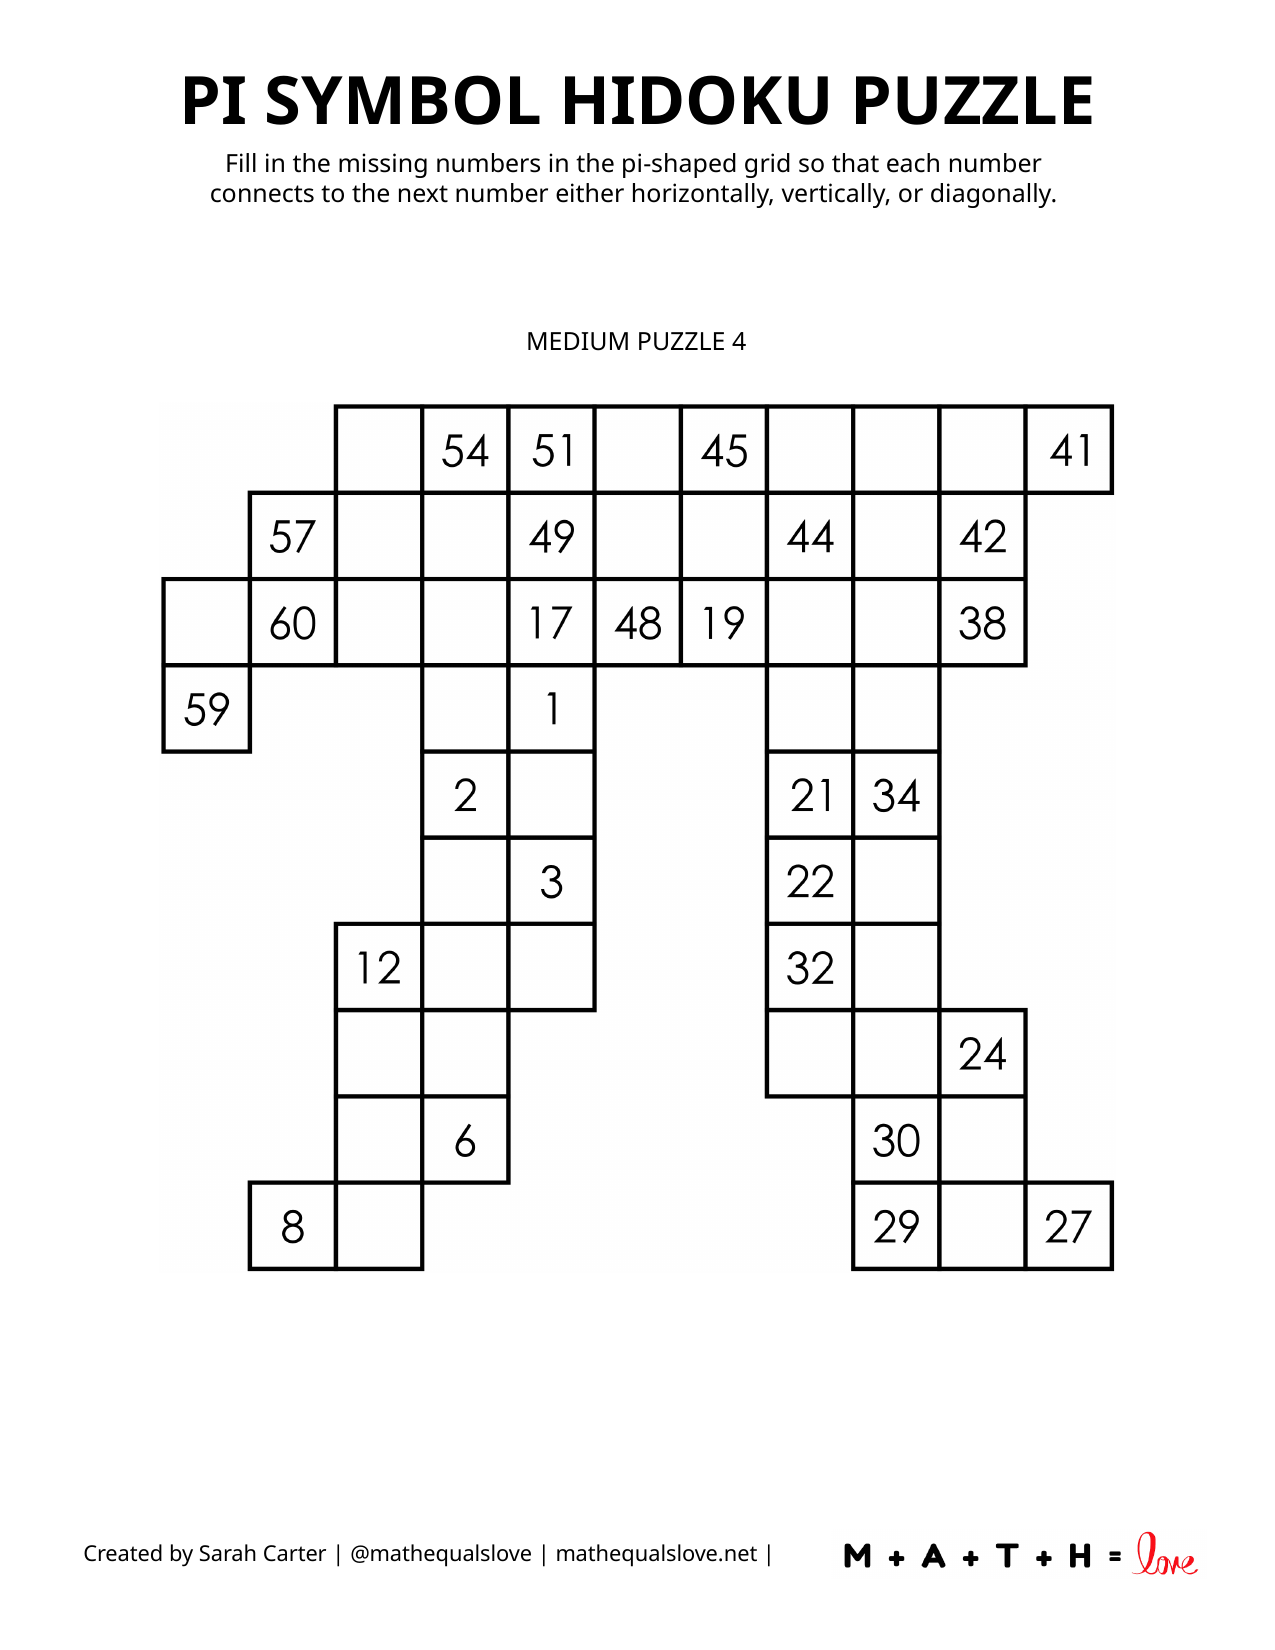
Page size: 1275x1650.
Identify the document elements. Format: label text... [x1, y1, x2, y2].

text_box Fill in the missing numbers in the pi-shaped grid so that each number connects to the next number either horizontally, vertically, or diagonally. [0, 140, 1275, 216]
picture [830, 1528, 1207, 1580]
text_box PI SYMBOL HIDOKU PUZZLE [66, 50, 1211, 140]
picture [158, 401, 1117, 1273]
text_box MEDIUM PUZZLE 4 [158, 324, 1115, 376]
text_box Created by Sarah Carter | @mathequalslove | mathequalslove.net | [68, 1532, 830, 1574]
